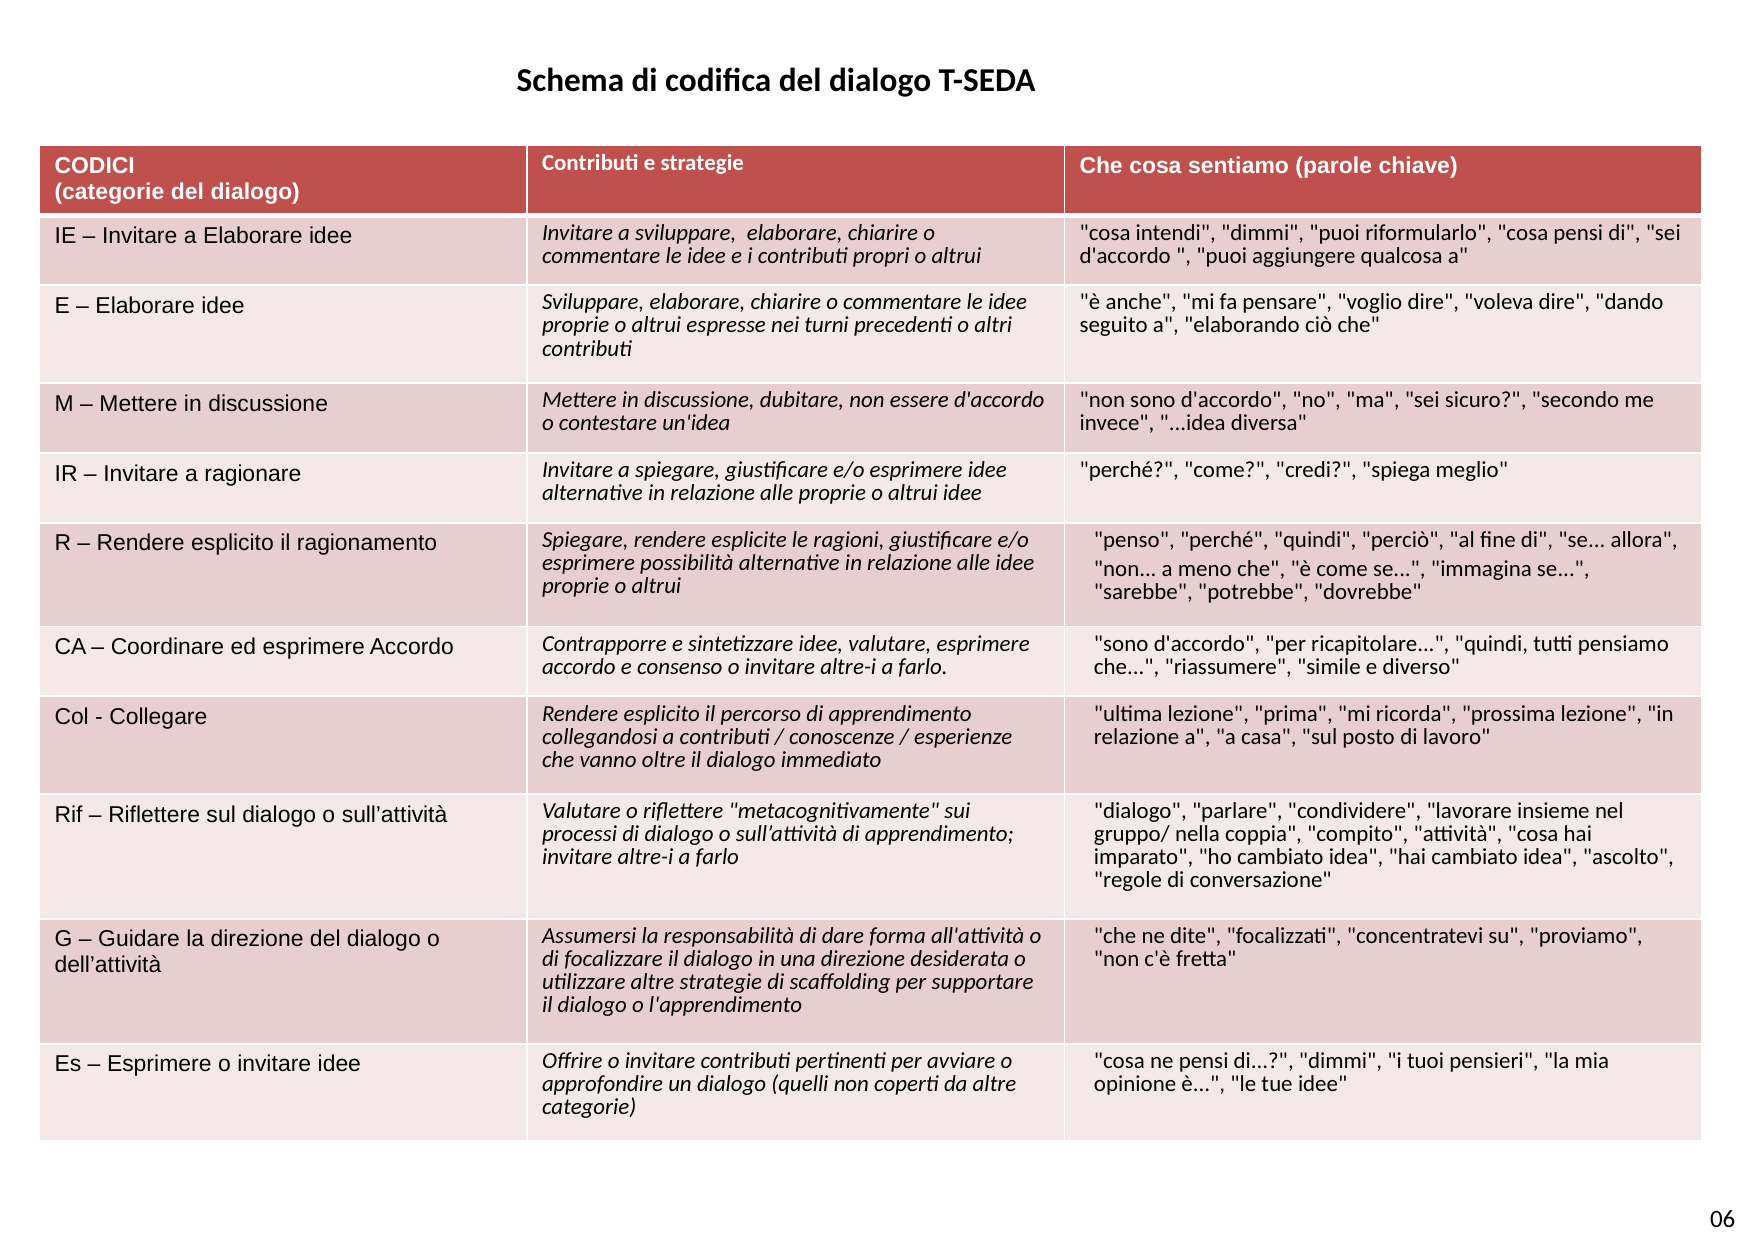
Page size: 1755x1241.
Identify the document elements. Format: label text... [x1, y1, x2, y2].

table_cell Offrire o invitare contributi pertinenti per avviare o approfondire un dialogo (quelli non coperti da altre categorie) [528, 1045, 1064, 1140]
table_cell "cosa intendi", "dimmi", "puoi riformularlo", "cosa pensi di", "sei d'accordo ", "puoi aggiungere qualcosa a" [1065, 218, 1701, 284]
table_cell CA – Coordinare ed esprimere Accordo [40, 627, 526, 695]
table_cell "perché?", "come?", "credi?", "spiega meglio" [1065, 454, 1701, 522]
text_box 06 [1695, 1195, 1752, 1241]
table_cell Es – Esprimere o invitare idee [40, 1045, 526, 1140]
table_cell G – Guidare la direzione del dialogo o dell’attività [40, 920, 526, 1043]
table_cell Spiegare, rendere esplicite le ragioni, giustificare e/o esprimere possibilità alternative in relazione alle idee proprie o altrui [528, 524, 1064, 626]
table_cell Mettere in discussione, dubitare, non essere d'accordo o contestare un'idea [528, 384, 1064, 452]
table_cell "penso", "perché", "quindi", "perciò", "al fine di", "se... allora", "non... a meno che", "è come se...", "immagina se...", "sarebbe", "potrebbe", "dovrebbe" [1065, 524, 1701, 626]
table_cell Invitare a spiegare, giustificare e/o esprimere idee alternative in relazione alle proprie o altrui idee [528, 454, 1064, 522]
table_cell "che ne dite", "focalizzati", "concentratevi su", "proviamo", "non c'è fretta" [1065, 920, 1701, 1043]
table_cell "non sono d'accordo", "no", "ma", "sei sicuro?", "secondo me invece", "...idea diversa" [1065, 384, 1701, 452]
table_cell Invitare a sviluppare, elaborare, chiarire o commentare le idee e i contributi propri o altrui [528, 218, 1064, 284]
table_cell E – Elaborare idee [40, 286, 526, 382]
table_cell Contrapporre e sintetizzare idee, valutare, esprimere accordo e consenso o invitare altre-i a farlo. [528, 627, 1064, 695]
table_cell Valutare o riflettere "metacognitivamente" sui processi di dialogo o sull’attività di apprendimento; invitare altre-i a farlo [528, 795, 1064, 918]
table_cell Col - Collegare [40, 697, 526, 793]
table_cell "dialogo", "parlare", "condividere", "lavorare insieme nel gruppo/ nella coppia", "compito", "attività", "cosa hai imparato", "ho cambiato idea", "hai cambiato idea", "ascolto", "regole di conversazione" [1065, 795, 1701, 918]
table_cell "è anche", "mi fa pensare", "voglio dire", "voleva dire", "dando seguito a", "elaborando ciò che" [1065, 286, 1701, 382]
table_header CODICI (categorie del dialogo) [40, 146, 526, 213]
table_cell "cosa ne pensi di...?", "dimmi", "i tuoi pensieri", "la mia opinione è...", "le tue idee" [1065, 1045, 1701, 1140]
table_cell "ultima lezione", "prima", "mi ricorda", "prossima lezione", "in relazione a", "a casa", "sul posto di lavoro" [1065, 697, 1701, 793]
table_header Contributi e strategie [528, 146, 1064, 213]
table_cell IE – Invitare a Elaborare idee [40, 218, 526, 284]
table_cell R – Rendere esplicito il ragionamento [40, 524, 526, 626]
table_cell Rendere esplicito il percorso di apprendimento collegandosi a contributi / conoscenze / esperienze che vanno oltre il dialogo immediato [528, 697, 1064, 793]
text_box Schema di codifica del dialogo T-SEDA [514, 57, 1074, 98]
table_cell Assumersi la responsabilità di dare forma all'attività o di focalizzare il dialogo in una direzione desiderata o utilizzare altre strategie di scaffolding per supportare il dialogo o l'apprendimento [528, 920, 1064, 1043]
table_cell Rif – Riflettere sul dialogo o sull’attività [40, 795, 526, 918]
table_cell Sviluppare, elaborare, chiarire o commentare le idee proprie o altrui espresse nei turni precedenti o altri contributi [528, 286, 1064, 382]
table_cell M – Mettere in discussione [40, 384, 526, 452]
table_header Che cosa sentiamo (parole chiave) [1065, 146, 1701, 213]
table_cell "sono d'accordo", "per ricapitolare...", "quindi, tutti pensiamo che...", "riassumere", "simile e diverso" [1065, 627, 1701, 695]
table_cell IR – Invitare a ragionare [40, 454, 526, 522]
